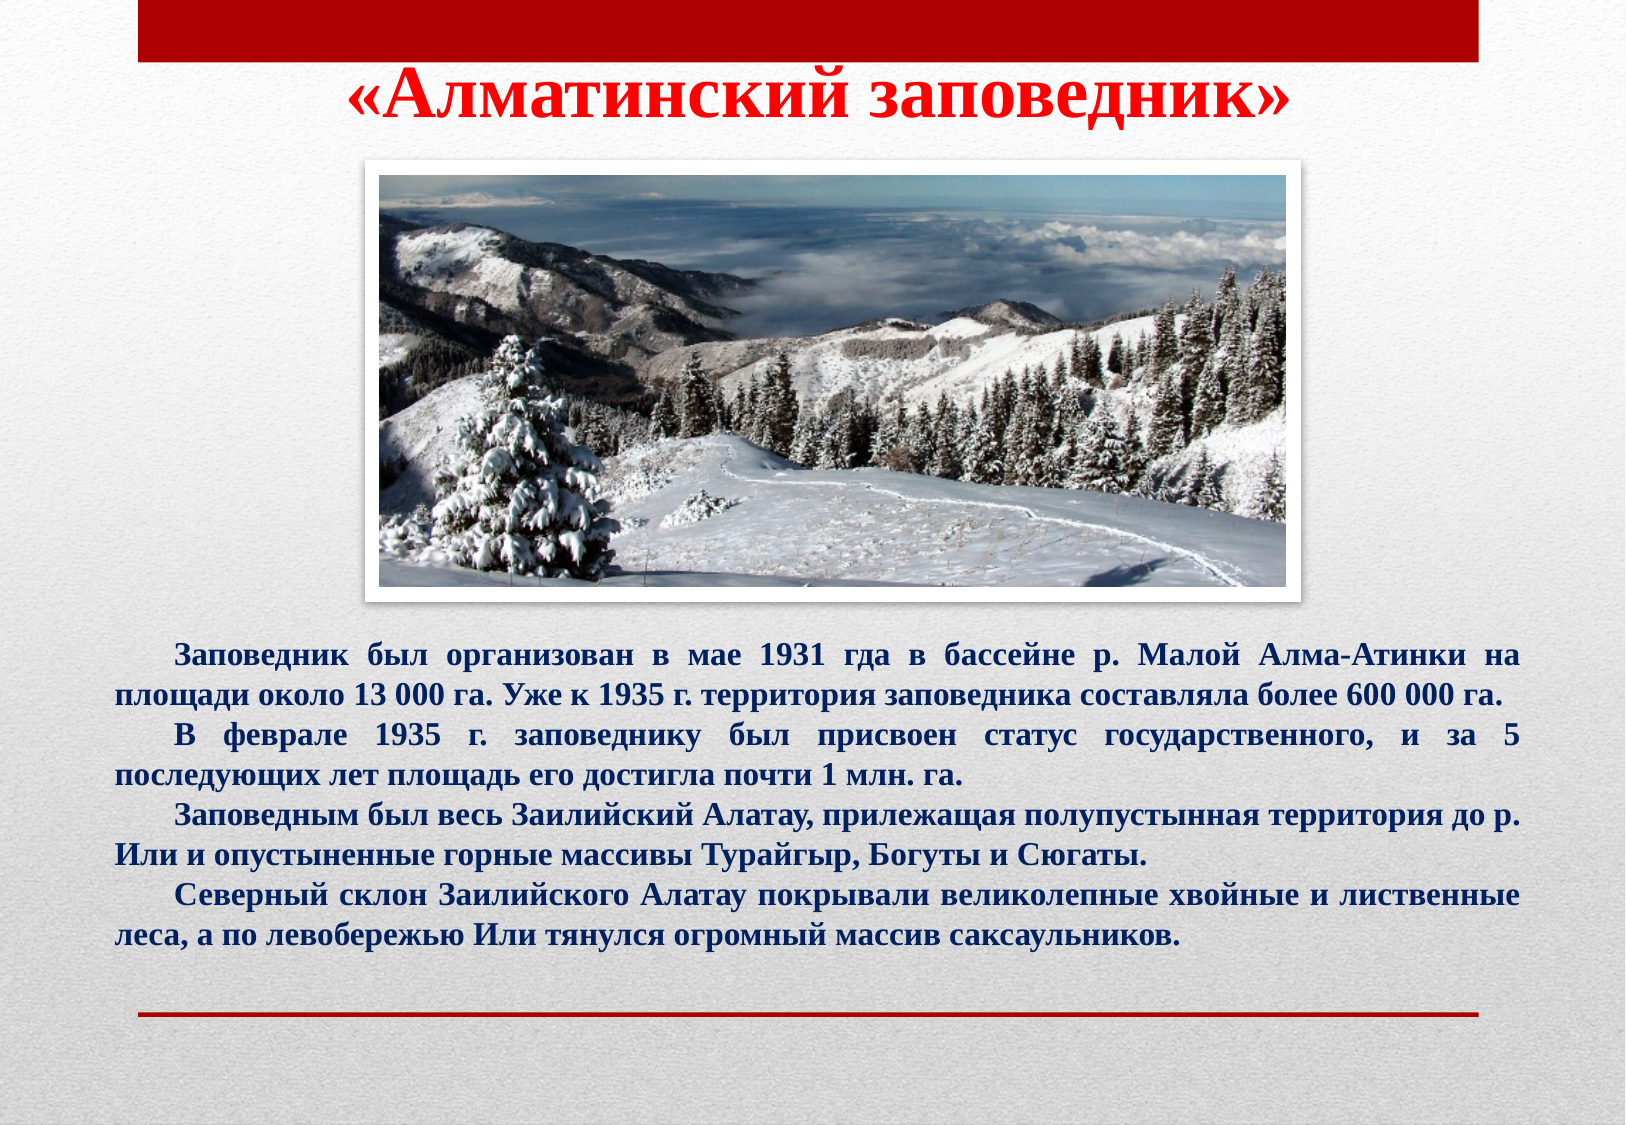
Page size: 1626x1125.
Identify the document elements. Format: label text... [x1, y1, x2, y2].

title «Алматинский заповедник» [87, 99, 1551, 230]
picture [378, 174, 1288, 589]
text_box Заповедник был организован в мае 1931 гда в бассейне р. Малой Алма-Атинки на площади около 13 000 га. Уже к 1935 г. территория заповедника составляла более 600 000 га. В феврале 1935 г. заповеднику был присвоен статус государственного, и за 5 последующих лет площадь его достигла почти 1 млн. га. Заповедным был весь Заилийский Алатау, прилежащая полупустынная территория до р. Или и опустыненные горные массивы Турайгыр, Богуты и Сюгаты. Северный склон Заилийского Алатау покрывали великолепные хвойные и лиственные леса, а по левобережью Или тянулся огромный массив саксаульников. [99, 624, 1538, 959]
